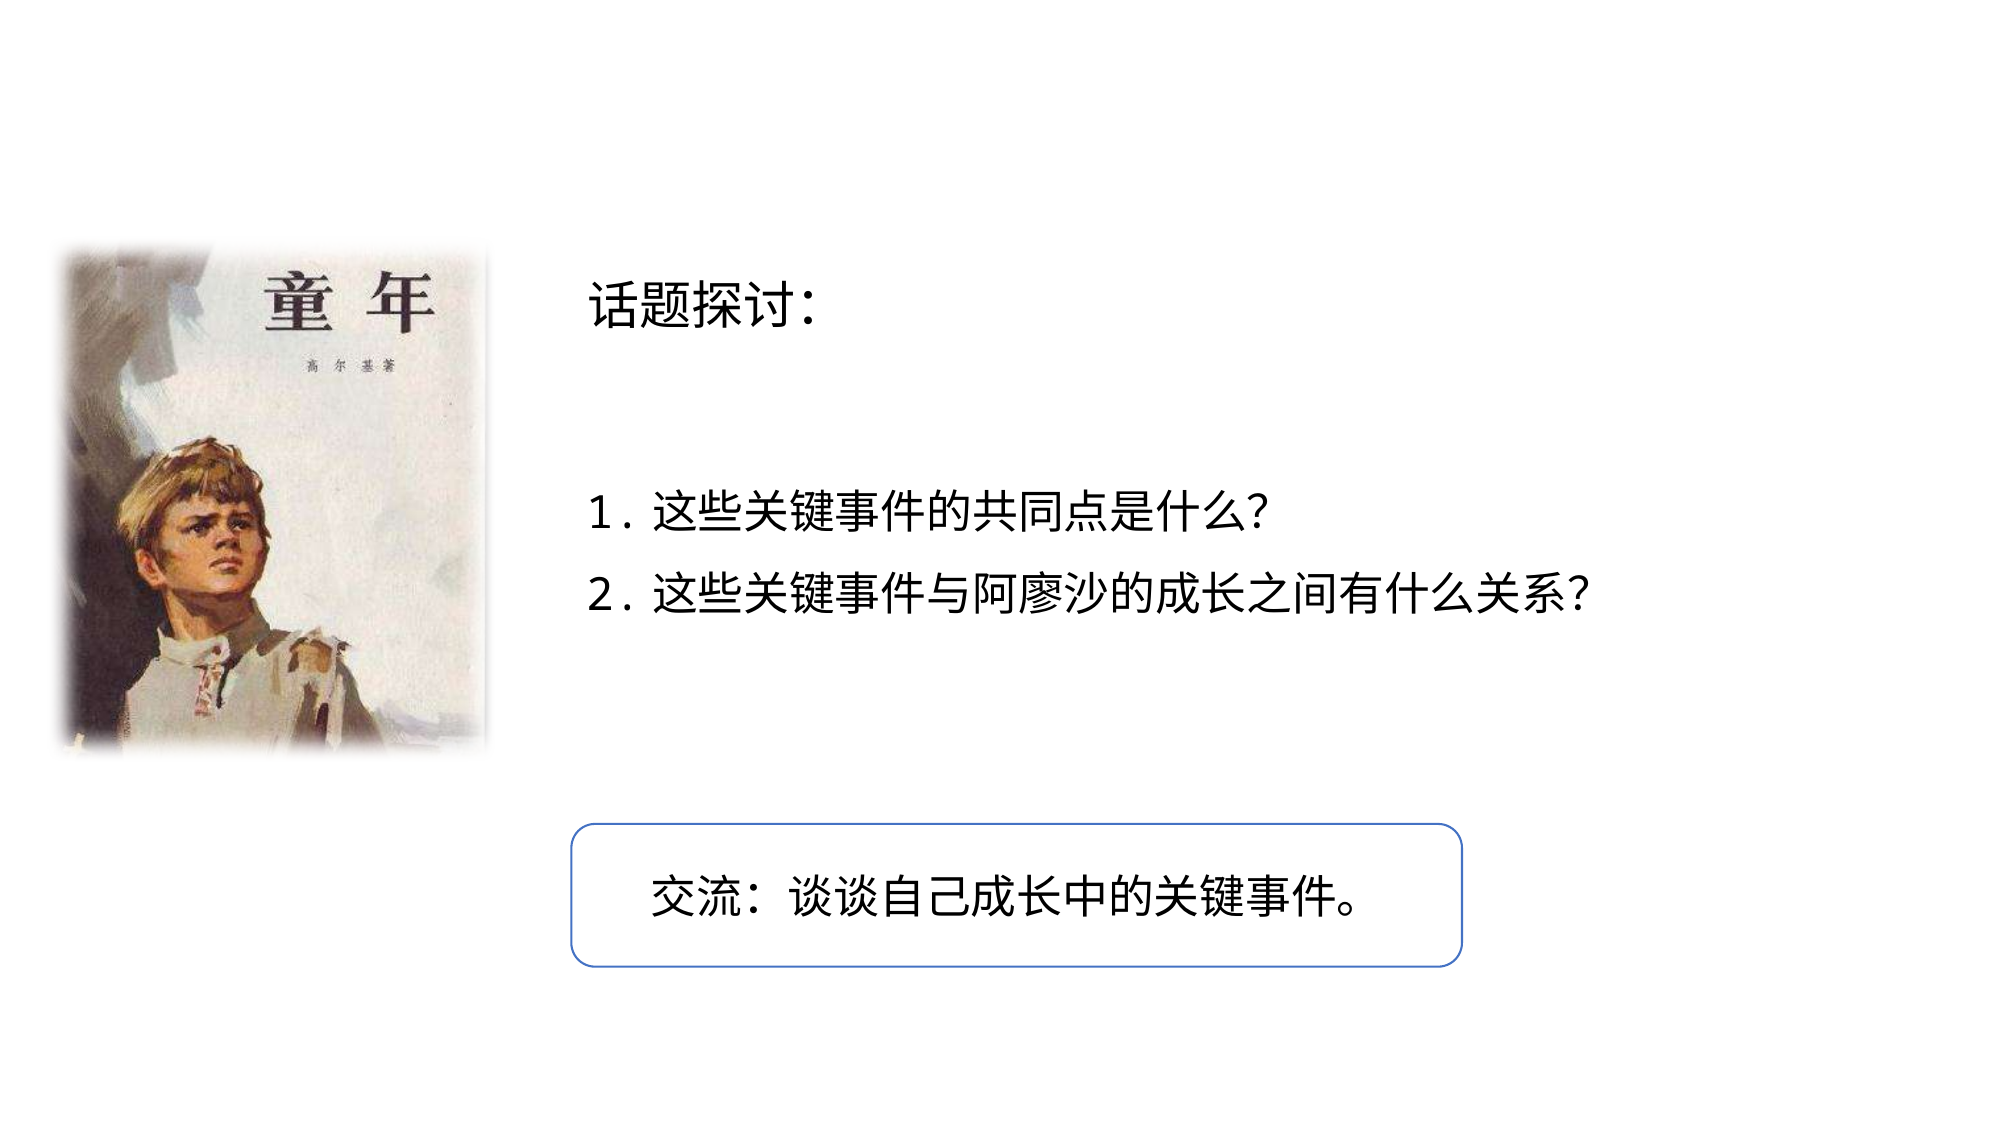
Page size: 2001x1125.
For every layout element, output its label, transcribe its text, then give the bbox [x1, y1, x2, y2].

picture [47, 236, 495, 762]
text_box 交流：谈谈自己成长中的关键事件。 [570, 822, 1464, 968]
text_box 话题探讨： [573, 264, 863, 342]
text_box 1.这些关键事件的共同点是什么？ 2.这些关键事件与阿廖沙的成长之间有什么关系？ [571, 447, 1745, 627]
